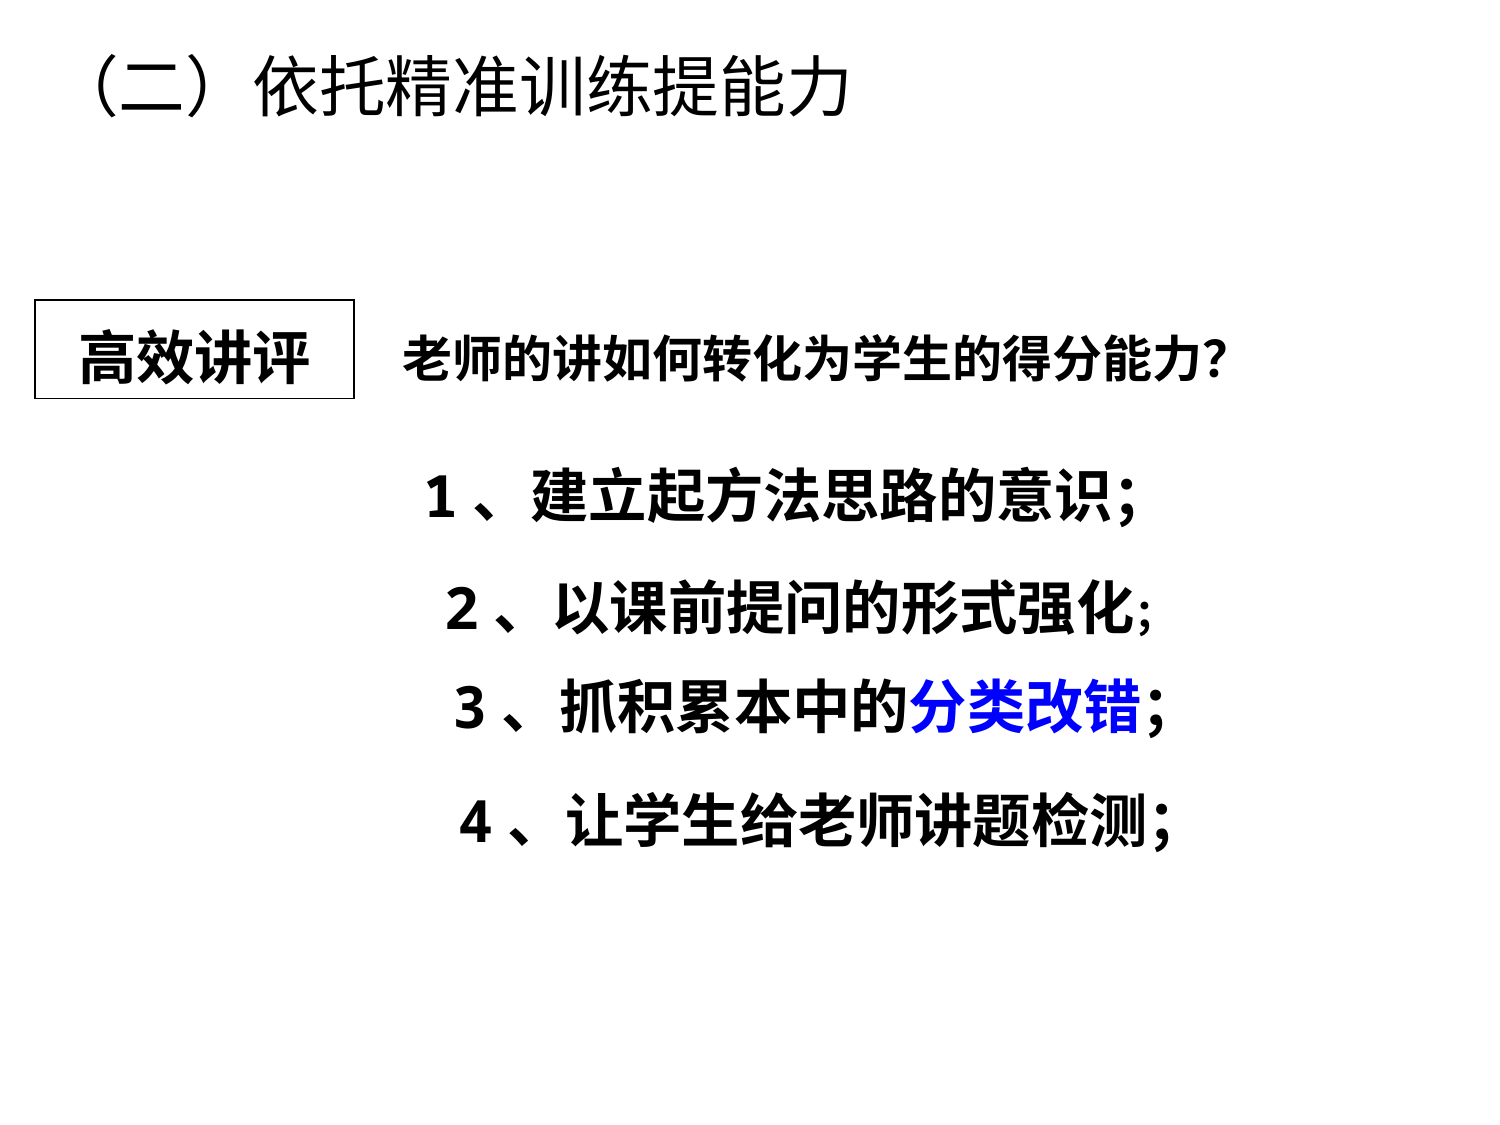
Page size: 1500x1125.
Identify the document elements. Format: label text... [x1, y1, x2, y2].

text_box 老师的讲如何转化为学生的得分能力？ [387, 319, 1313, 395]
text_box （二）依托精准训练提能力 [37, 37, 1420, 133]
text_box 2、以课前提问的形式强化； [428, 549, 1150, 648]
text_box 1、建立起方法思路的意识； [394, 437, 1200, 537]
text_box 3、抓积累本中的分类改错； [425, 648, 1169, 748]
text_box 高效讲评 [35, 299, 355, 399]
text_box 4、让学生给老师讲题检测； [430, 762, 1175, 862]
